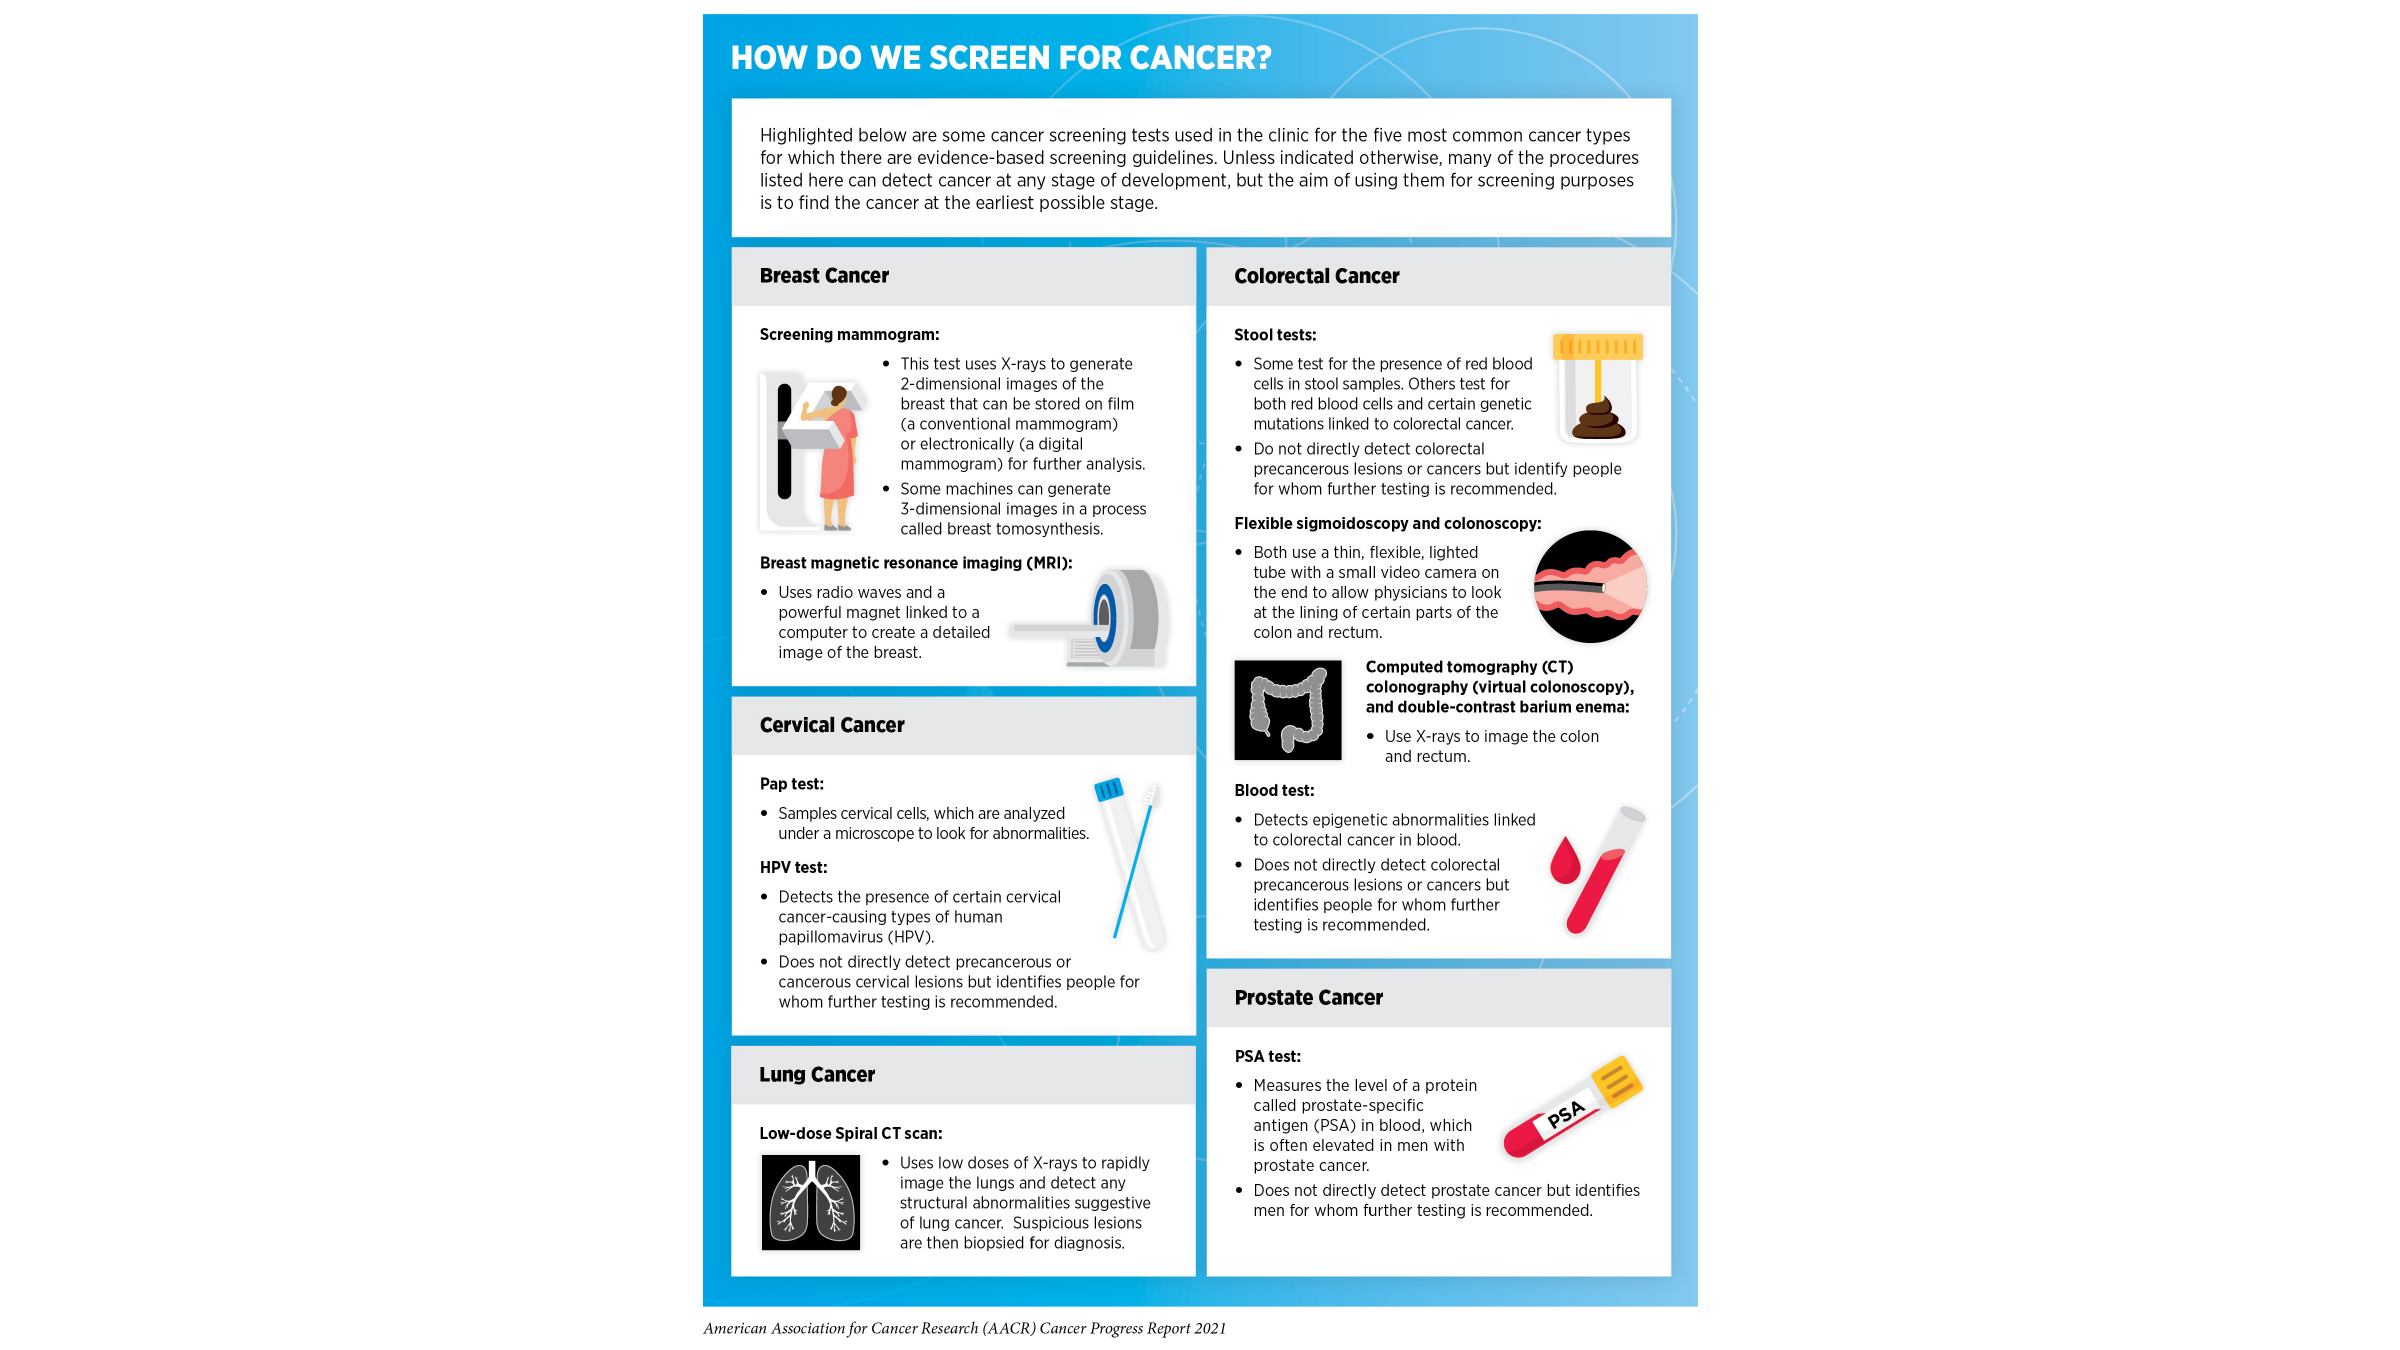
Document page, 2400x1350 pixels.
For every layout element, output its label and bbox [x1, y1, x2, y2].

picture [693, 5, 1707, 1345]
